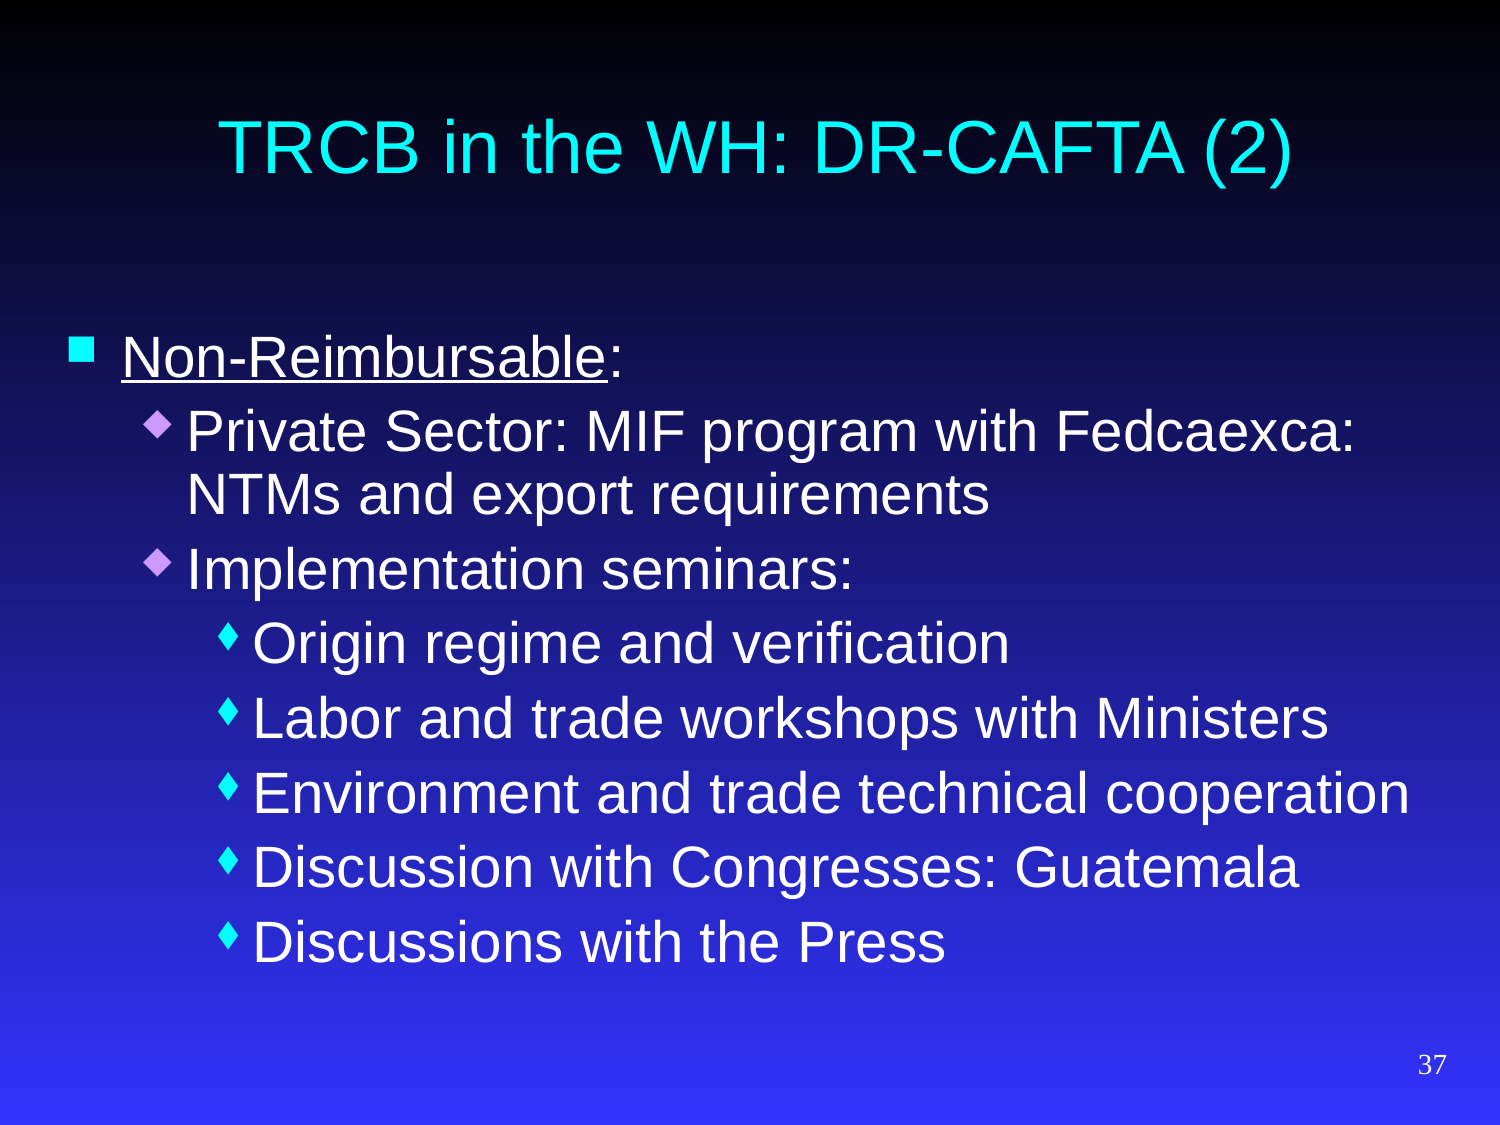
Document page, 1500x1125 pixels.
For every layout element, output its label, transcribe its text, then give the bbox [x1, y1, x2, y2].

slide_number 37 [1149, 1063, 1463, 1101]
title TRCB in the WH: DR-CAFTA (2) [49, 49, 1463, 238]
list Non-Reimbursable: Private Sector: MIF program with Fedcaexca: NTMs and export requirements Implementation seminars: Origin regime and verification Labor and trade workshops with Ministers Environment and trade technical cooperation Discussion with Congresses: Guatemala Discussions with the Press [49, 318, 1468, 1063]
